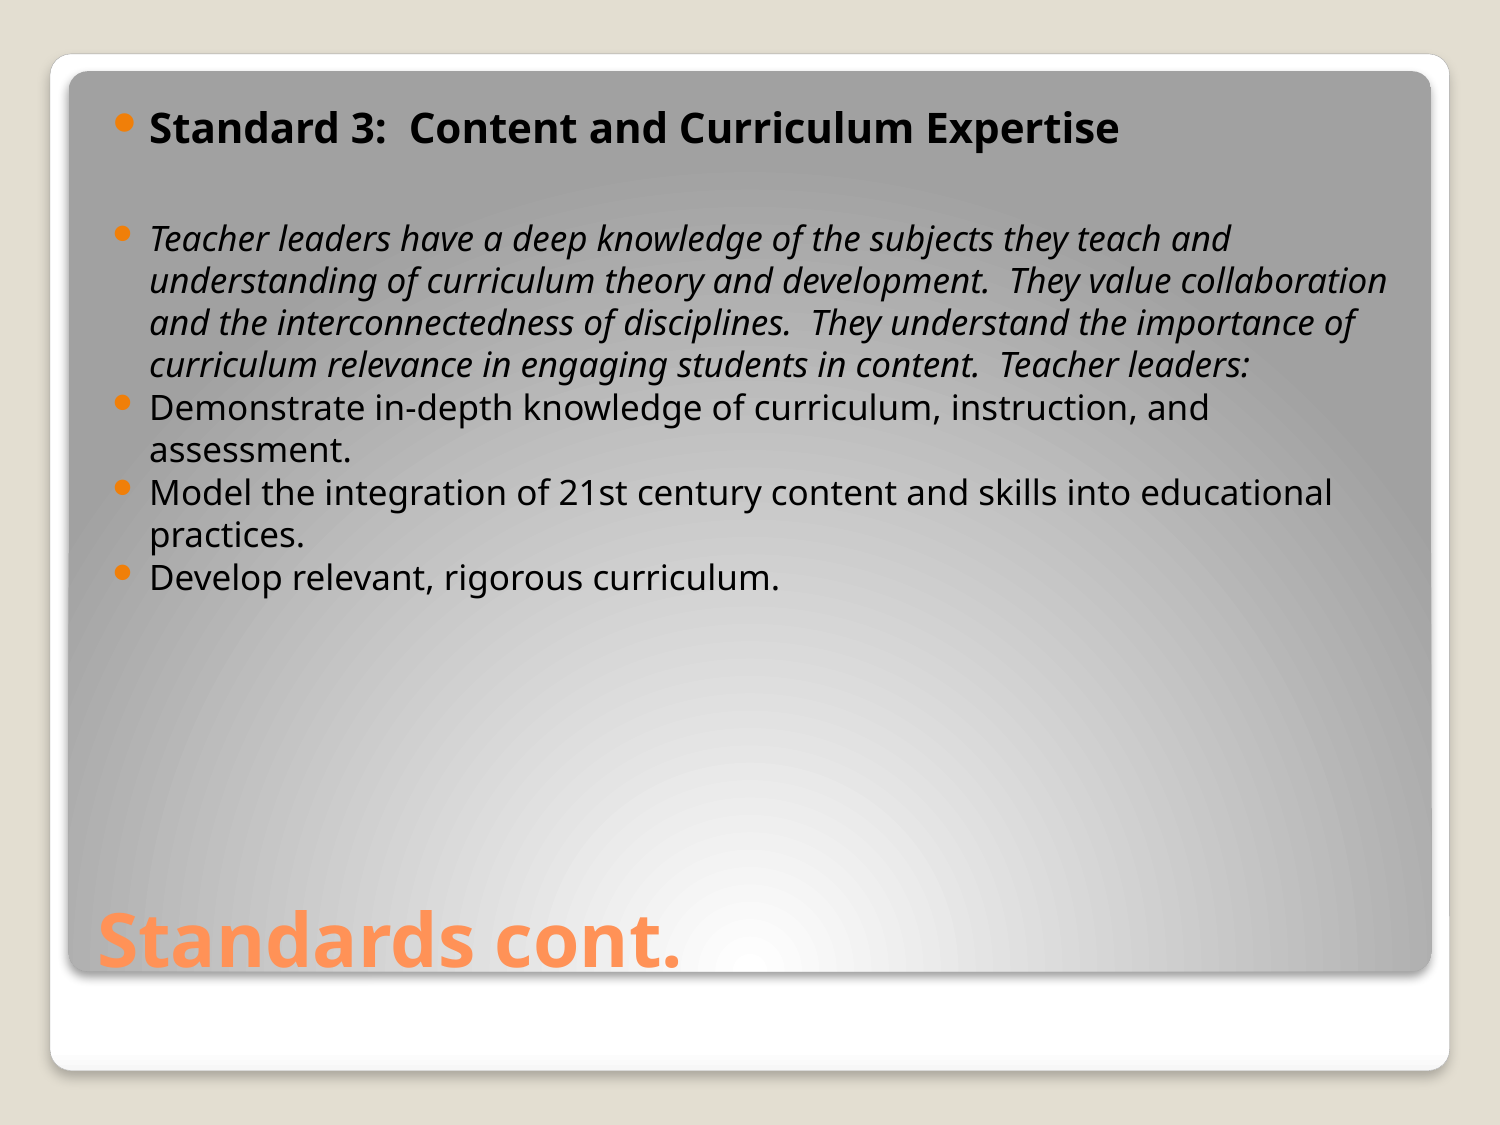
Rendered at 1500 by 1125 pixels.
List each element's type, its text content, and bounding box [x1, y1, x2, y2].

list Standard 3: Content and Curriculum Expertise Teacher leaders have a deep knowledge of the subjects they teach and understanding of curriculum theory and development. They value collaboration and the interconnectedness of disciplines. They understand the importance of curriculum relevance in engaging students in content. Teacher leaders: Demonstrate in-depth knowledge of curriculum, instruction, and assessment. Model the integration of 21st century content and skills into educational practices. Develop relevant, rigorous curriculum. [82, 86, 1426, 775]
title Standards cont. [82, 817, 1425, 991]
